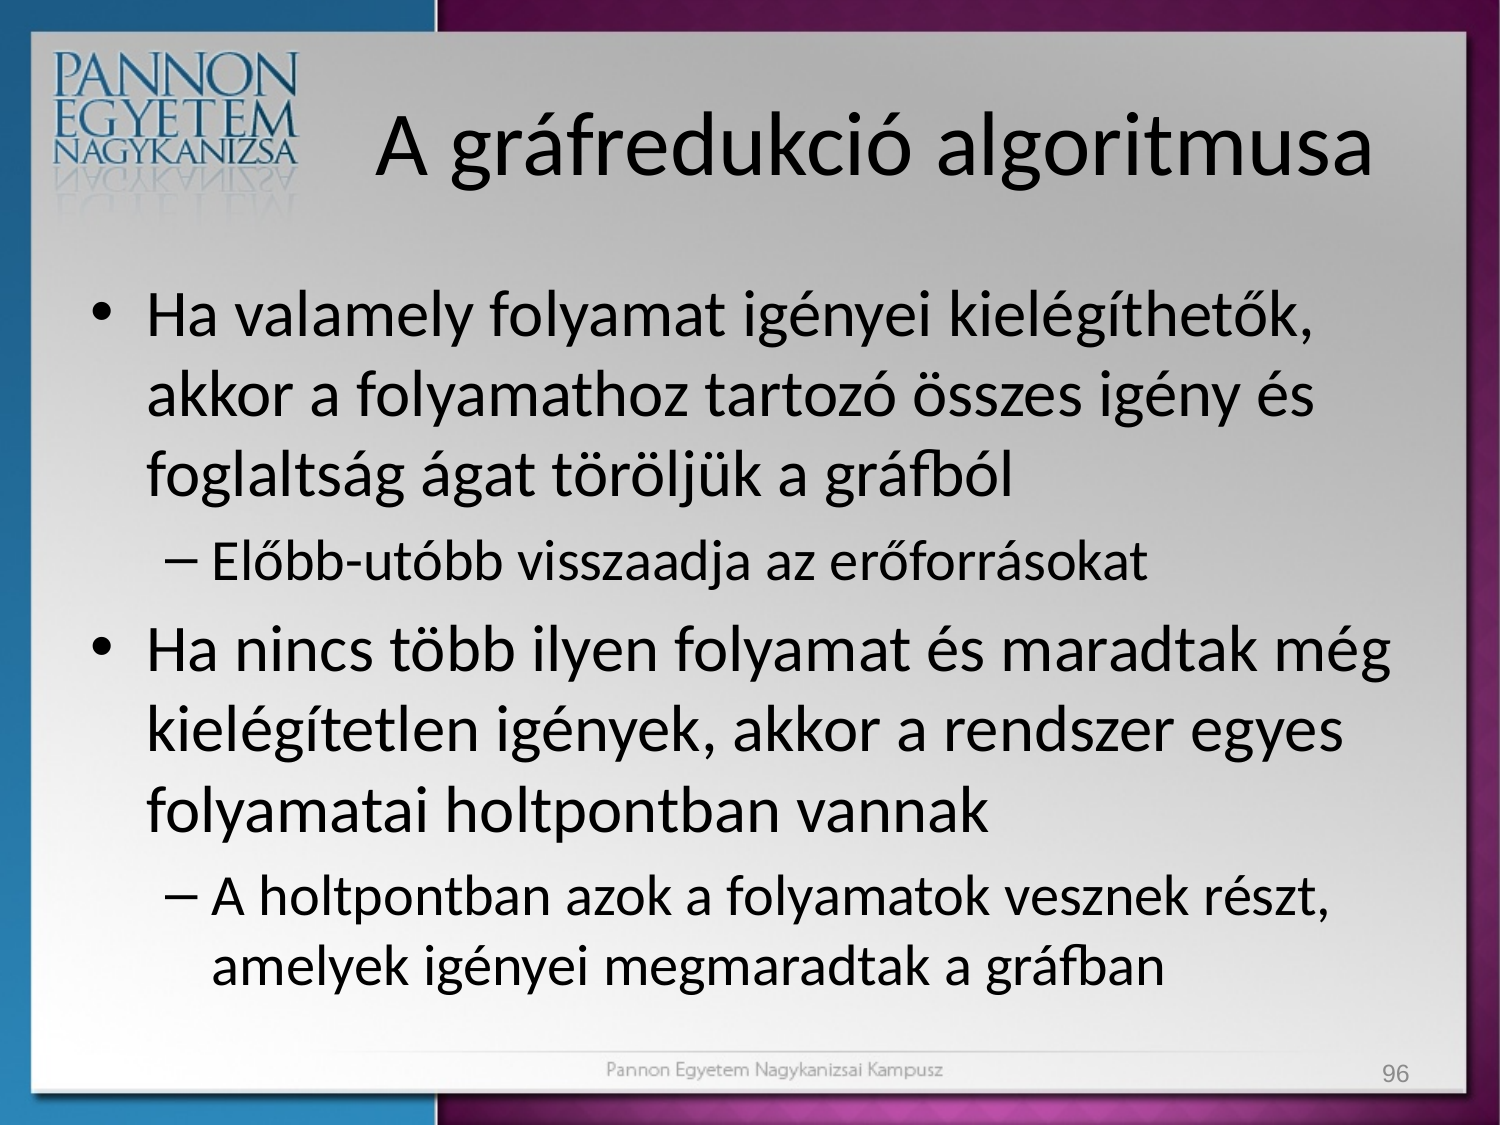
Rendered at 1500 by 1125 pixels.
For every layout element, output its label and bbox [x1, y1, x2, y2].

list [75, 262, 1425, 1075]
slide_number [1074, 1042, 1425, 1103]
title [328, 45, 1425, 233]
picture [0, 0, 1500, 1125]
